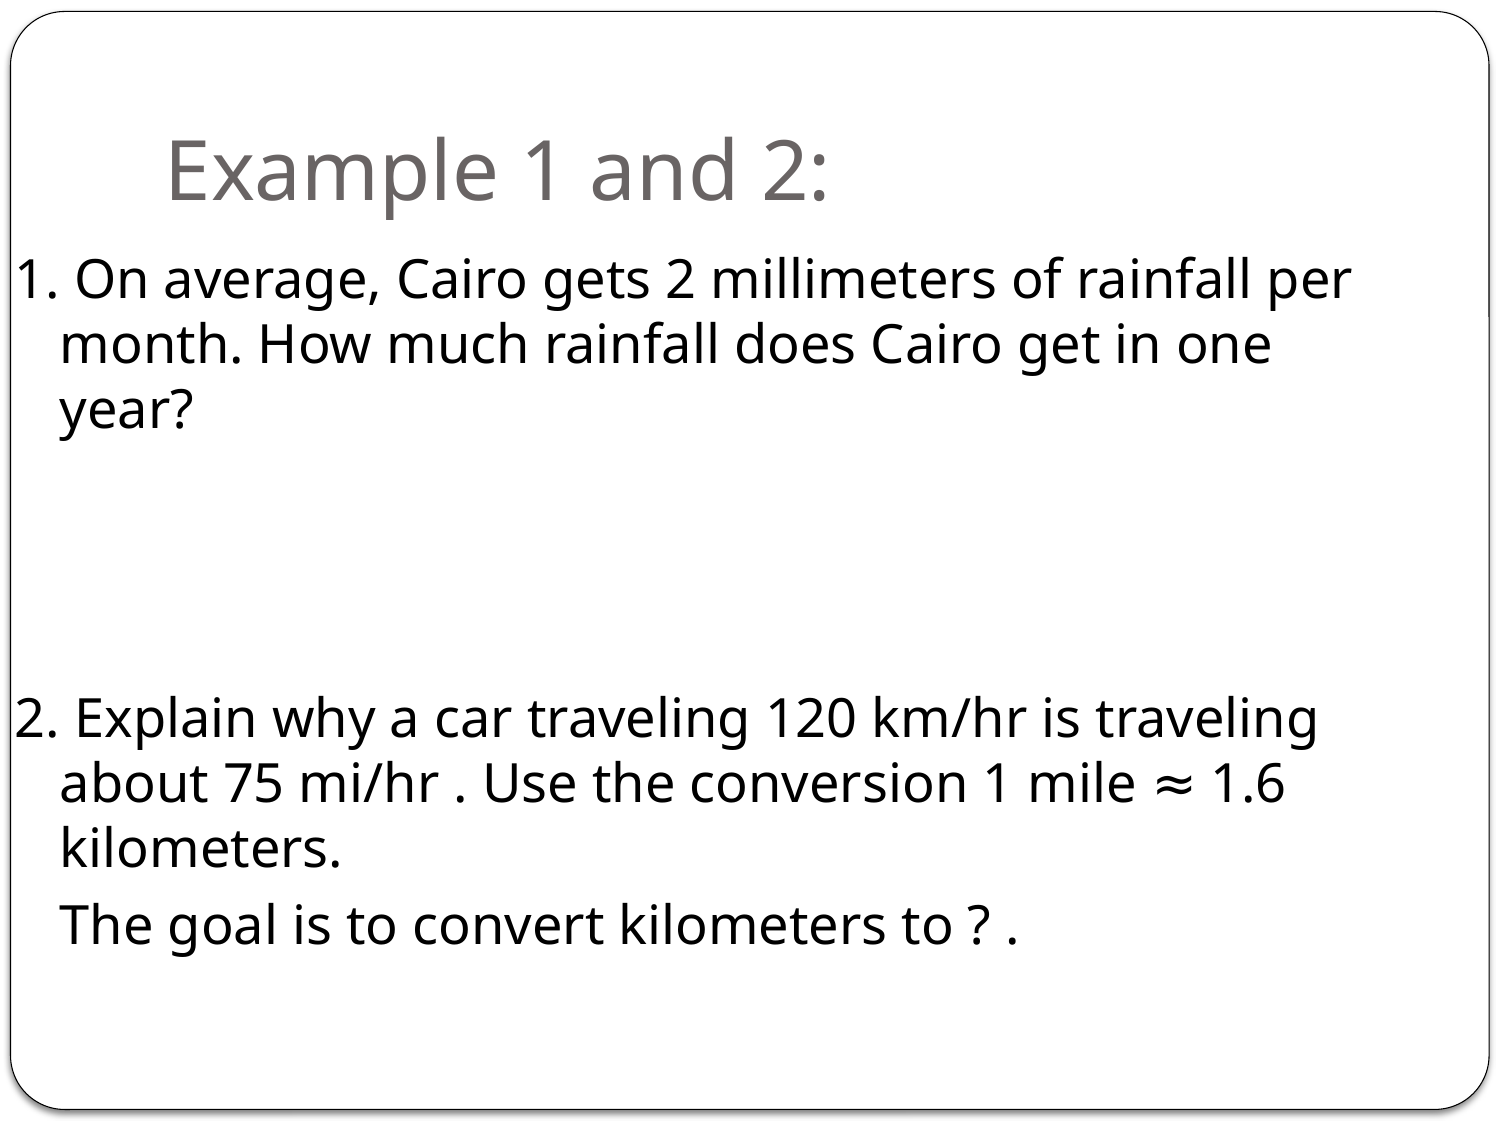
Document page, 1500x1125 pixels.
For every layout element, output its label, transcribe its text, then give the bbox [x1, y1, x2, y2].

list 1. On average, Cairo gets 2 millimeters of rainfall per month. How much rainfall does Cairo get in one year? 2. Explain why a car traveling 120 km/hr is traveling about 75 mi/hr . Use the conversion 1 mile ≈ 1.6 kilometers. The goal is to convert kilometers to ? . [0, 237, 1425, 988]
title Example 1 and 2: [150, 45, 1425, 233]
